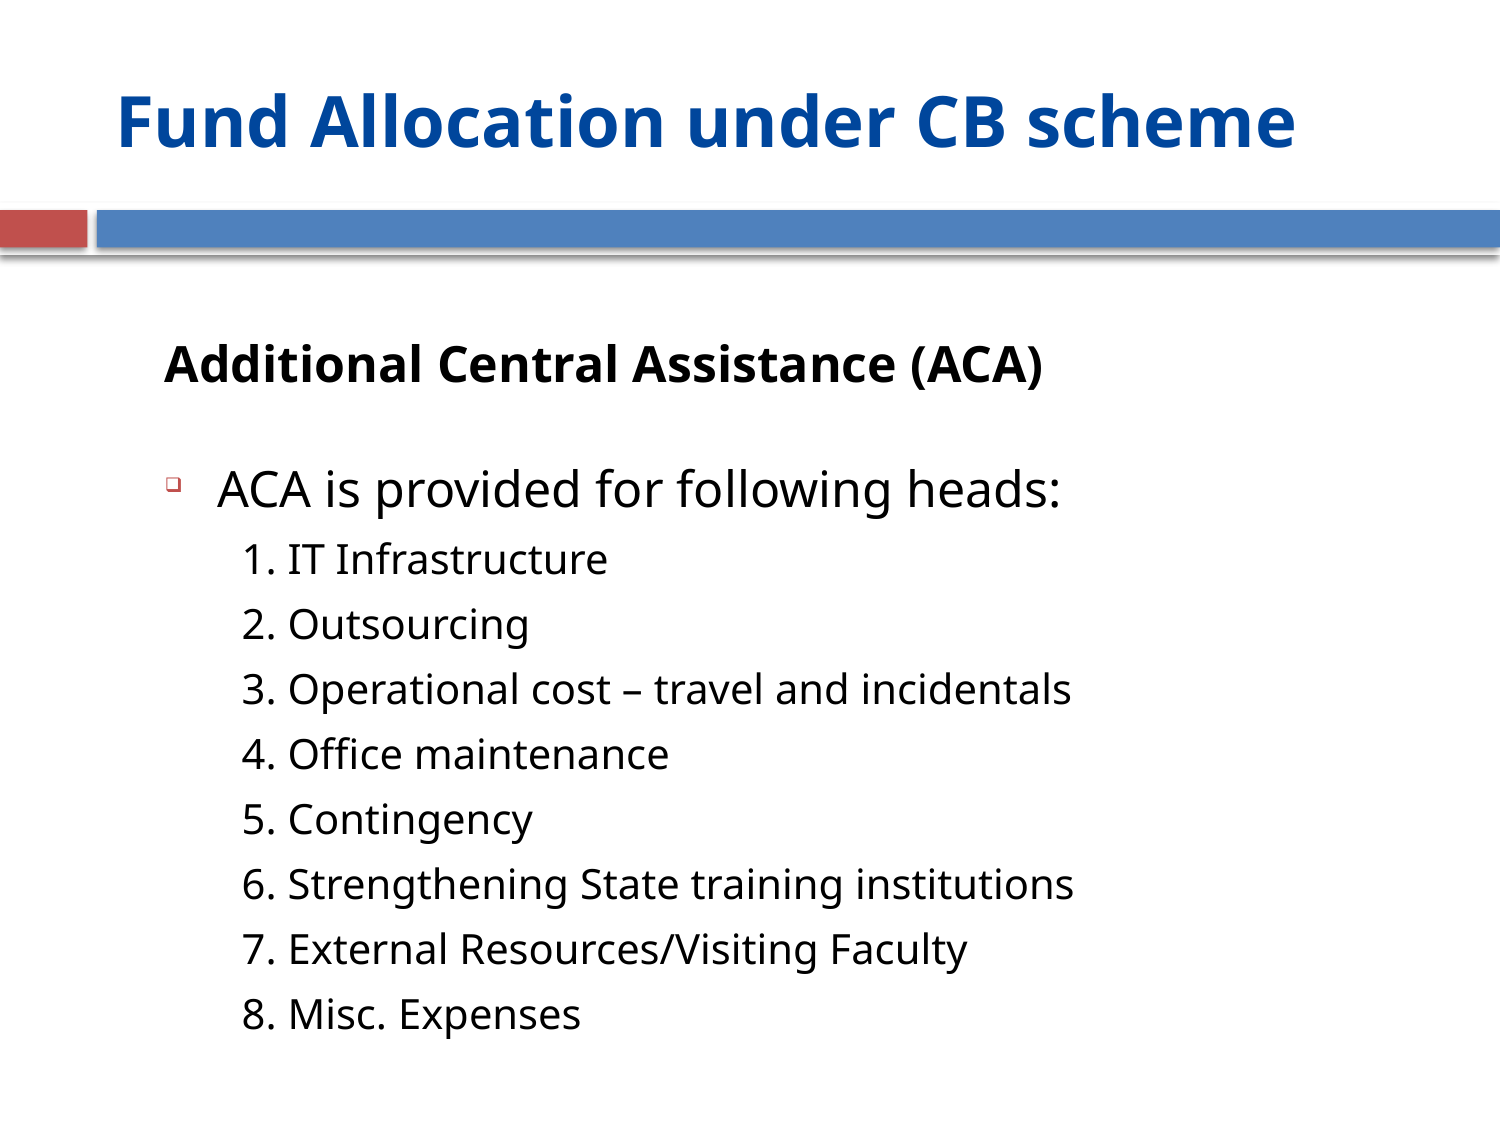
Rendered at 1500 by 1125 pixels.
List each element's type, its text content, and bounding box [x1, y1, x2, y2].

title Fund Allocation under CB scheme [100, 37, 1438, 200]
list Additional Central Assistance (ACA) ACA is provided for following heads: 1. IT Infrastructure 2. Outsourcing 3. Operational cost – travel and incidentals 4. Office maintenance 5. Contingency 6. Strengthening State training institutions 7. External Resources/Visiting Faculty 8. Misc. Expenses [150, 200, 1425, 1088]
